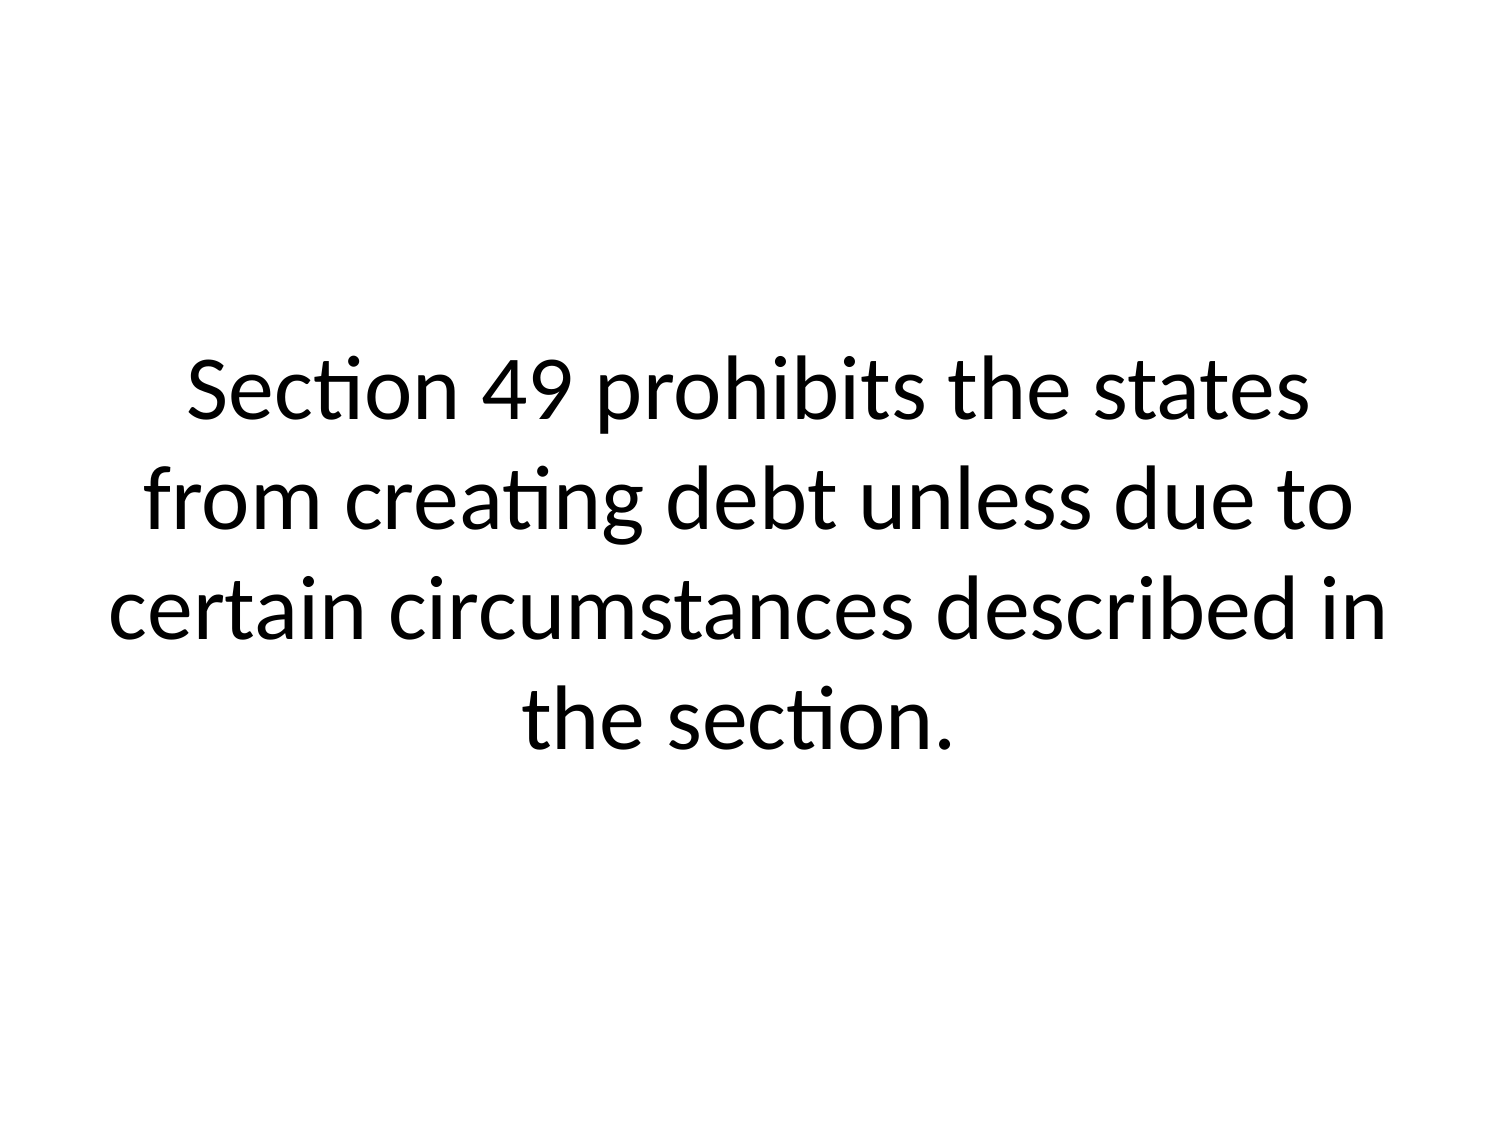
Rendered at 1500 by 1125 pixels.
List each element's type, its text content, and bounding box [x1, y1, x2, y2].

title Section 49 prohibits the states from creating debt unless due to certain circumstances described in the section. [75, 45, 1425, 1050]
